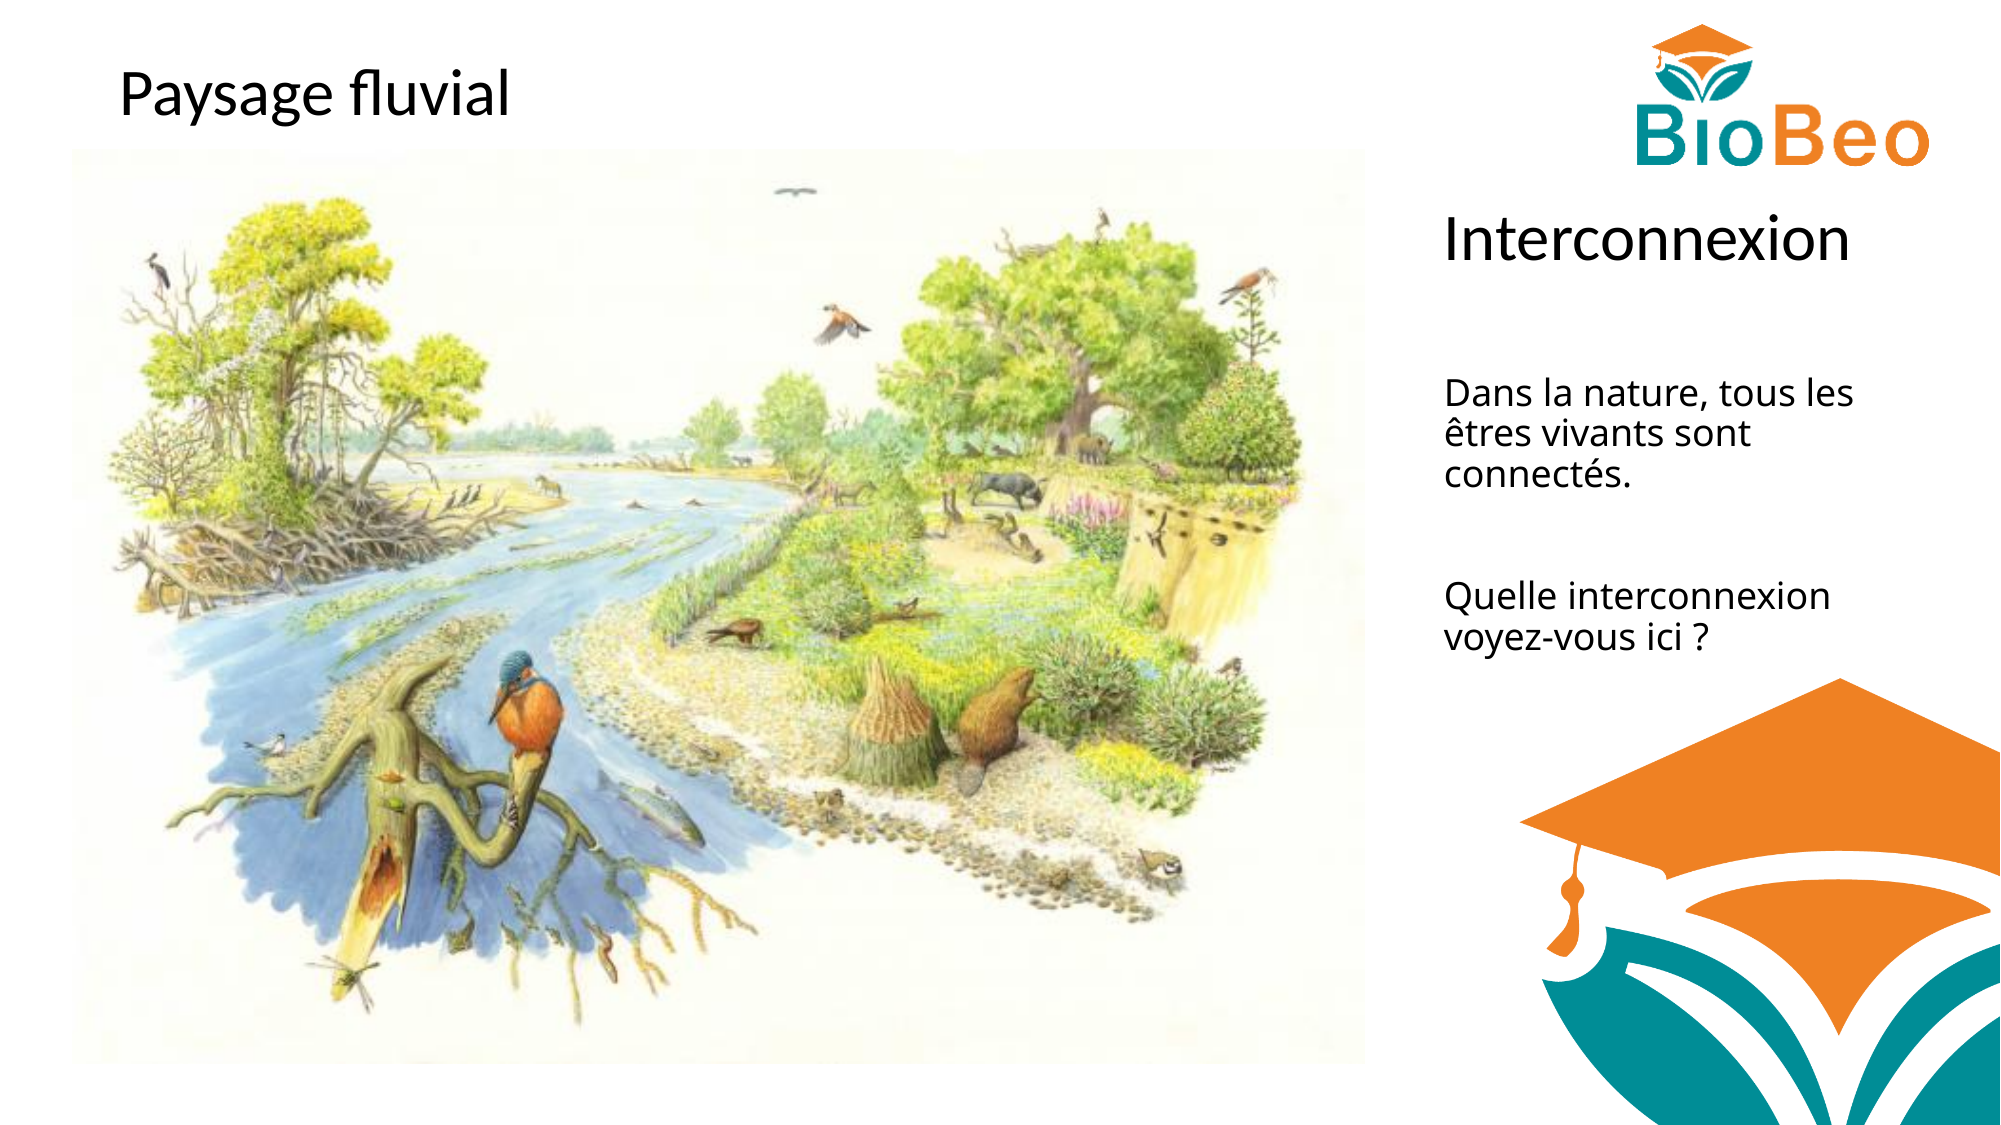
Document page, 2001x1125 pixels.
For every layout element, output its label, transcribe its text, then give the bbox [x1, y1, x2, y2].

text_box Paysage fluvial [104, 41, 1199, 149]
subtitle Dans la nature, tous les êtres vivants sont connectés. Quelle interconnexion voyez-vous ici ? [1428, 366, 1935, 765]
picture [1635, 22, 1931, 168]
list Interconnexion [1428, 185, 1935, 361]
picture [1478, 618, 2000, 1125]
picture [72, 149, 1365, 1064]
